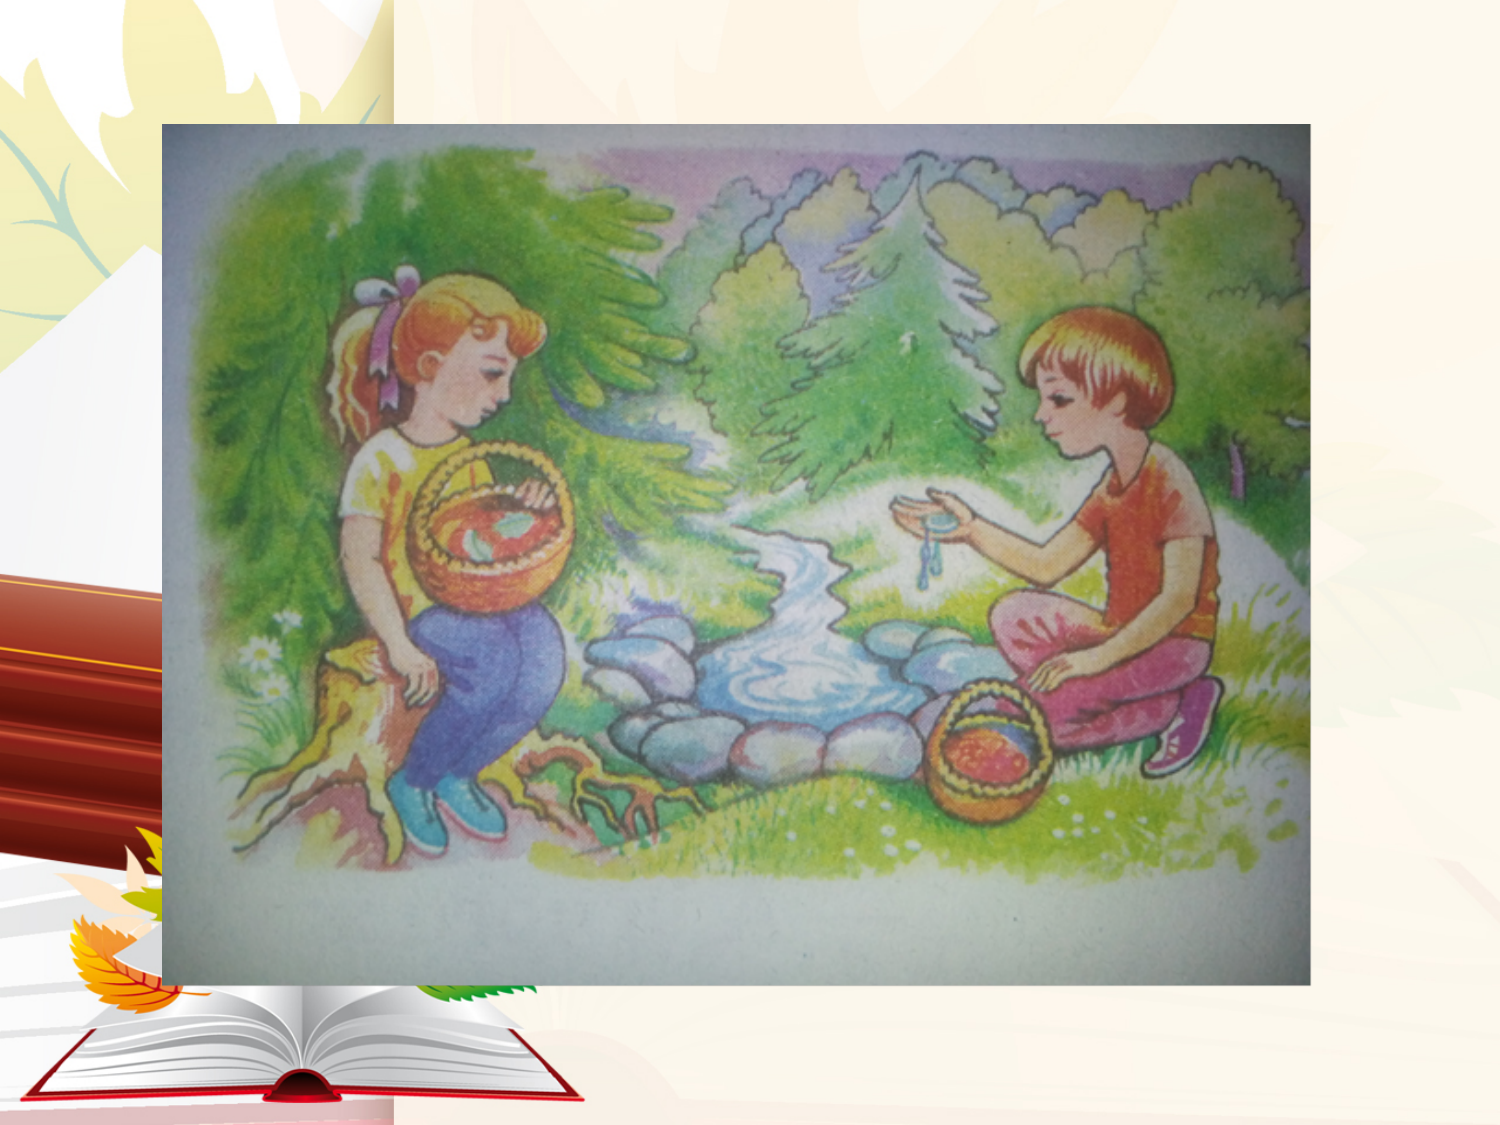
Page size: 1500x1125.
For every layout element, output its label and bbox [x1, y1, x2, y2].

list [162, 124, 1313, 988]
picture [0, 0, 1500, 1125]
